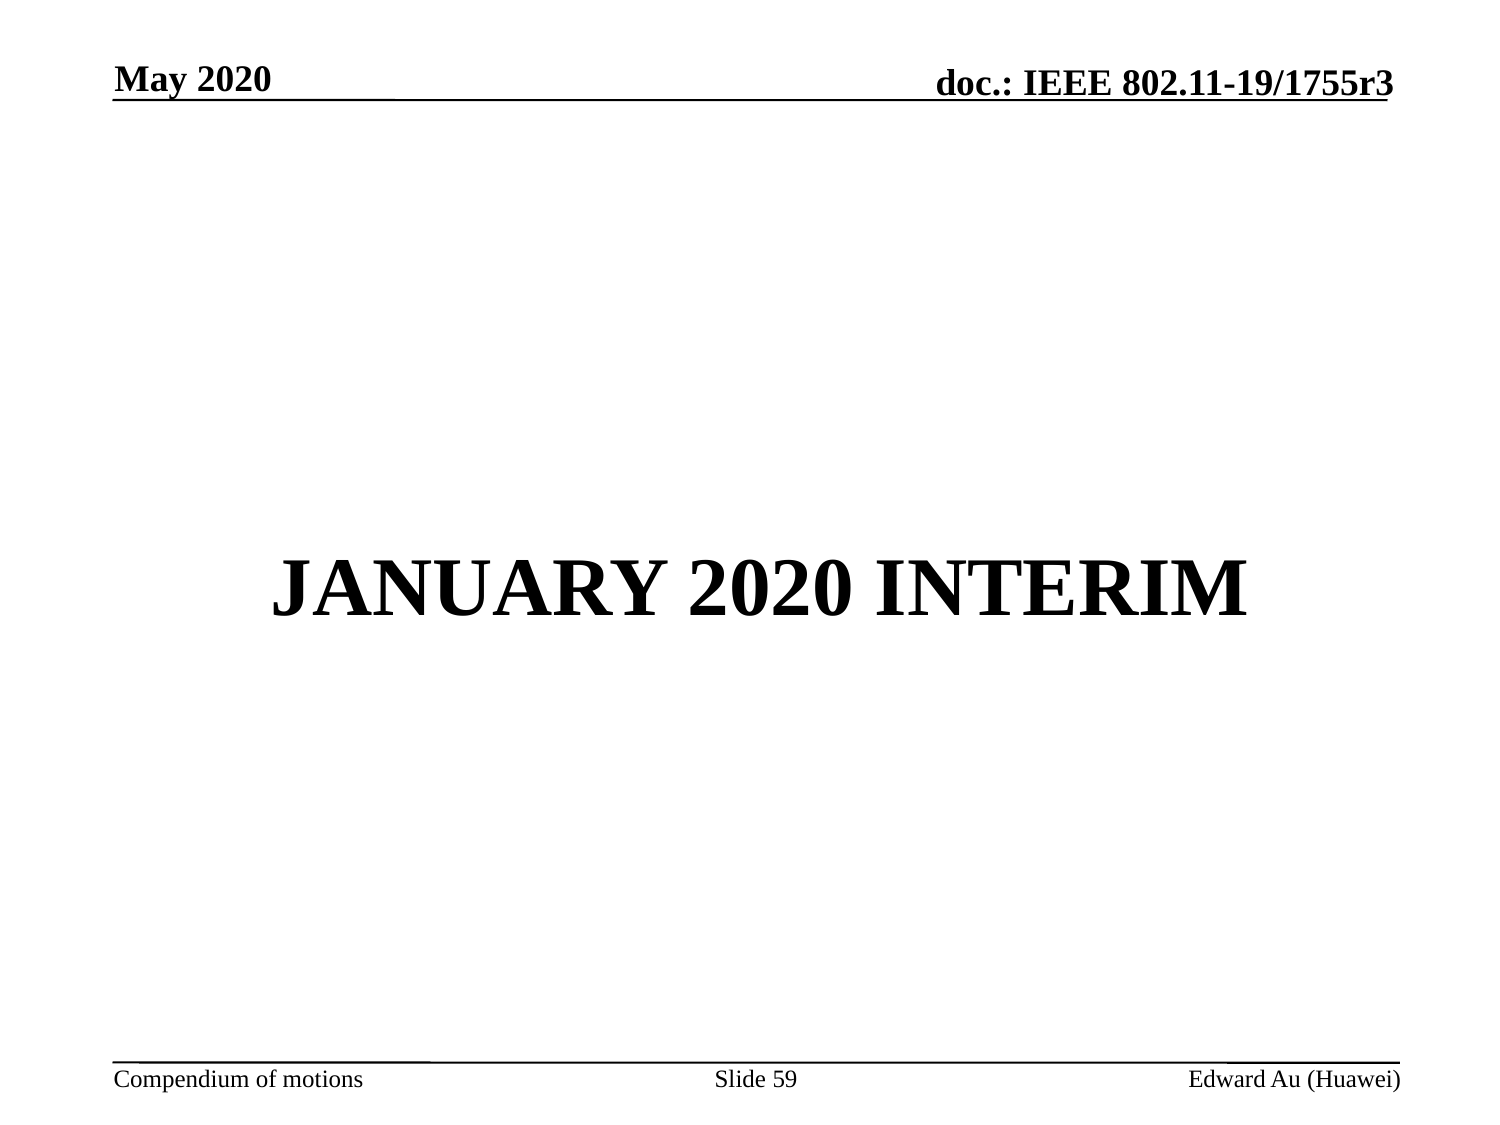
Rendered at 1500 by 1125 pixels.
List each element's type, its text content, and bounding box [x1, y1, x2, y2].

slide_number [114, 54, 423, 100]
title JANUARY 2020 INTERIM [122, 524, 1398, 701]
slide_number Slide 59 [712, 1061, 800, 1123]
footer Edward Au (Huawei) [878, 1061, 1402, 1093]
